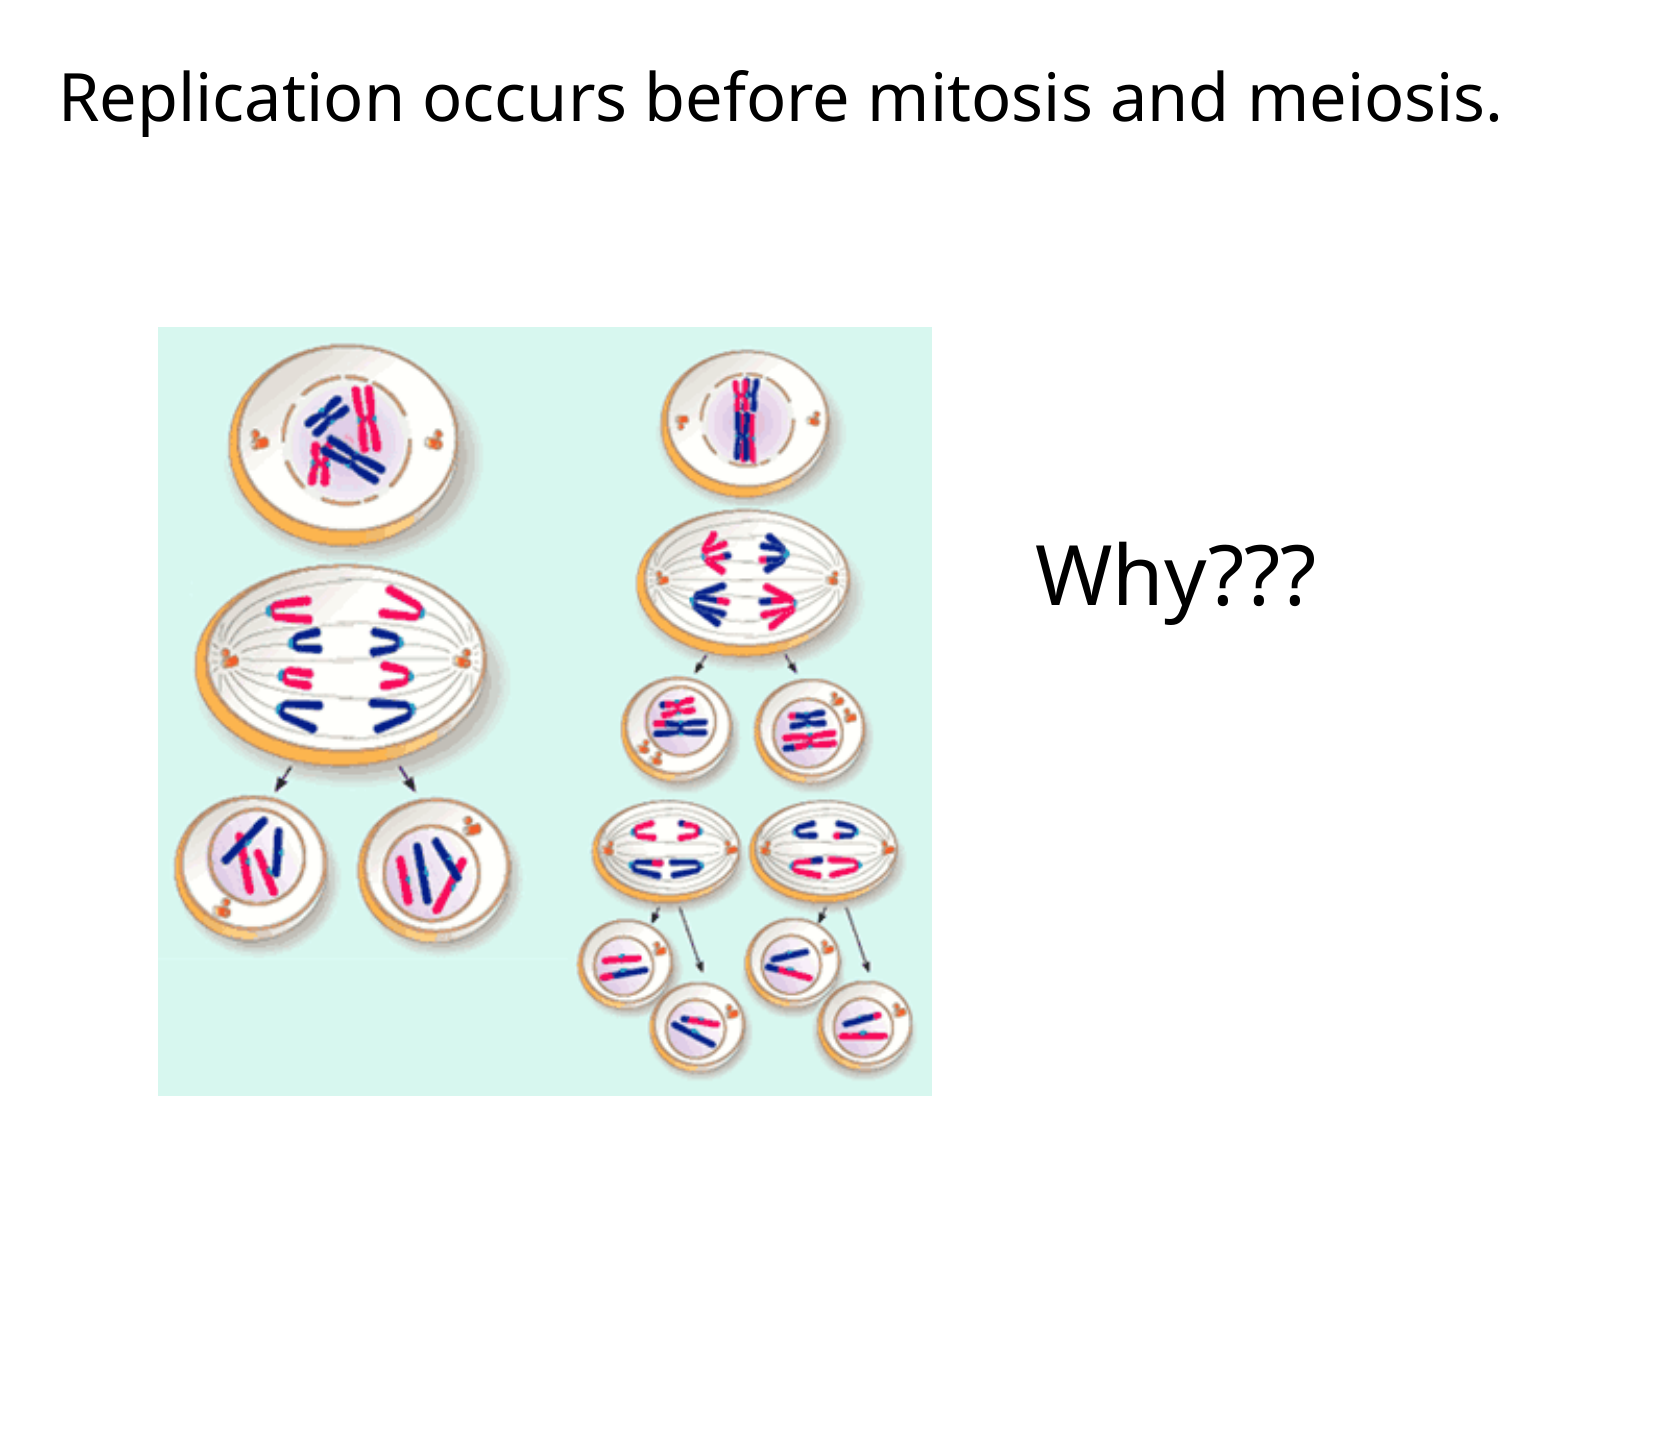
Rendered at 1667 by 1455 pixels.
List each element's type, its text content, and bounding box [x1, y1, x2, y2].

text_box Why??? [1020, 514, 1571, 630]
picture [158, 326, 932, 1097]
text_box Replication occurs before mitosis and meiosis. [43, 47, 1569, 143]
